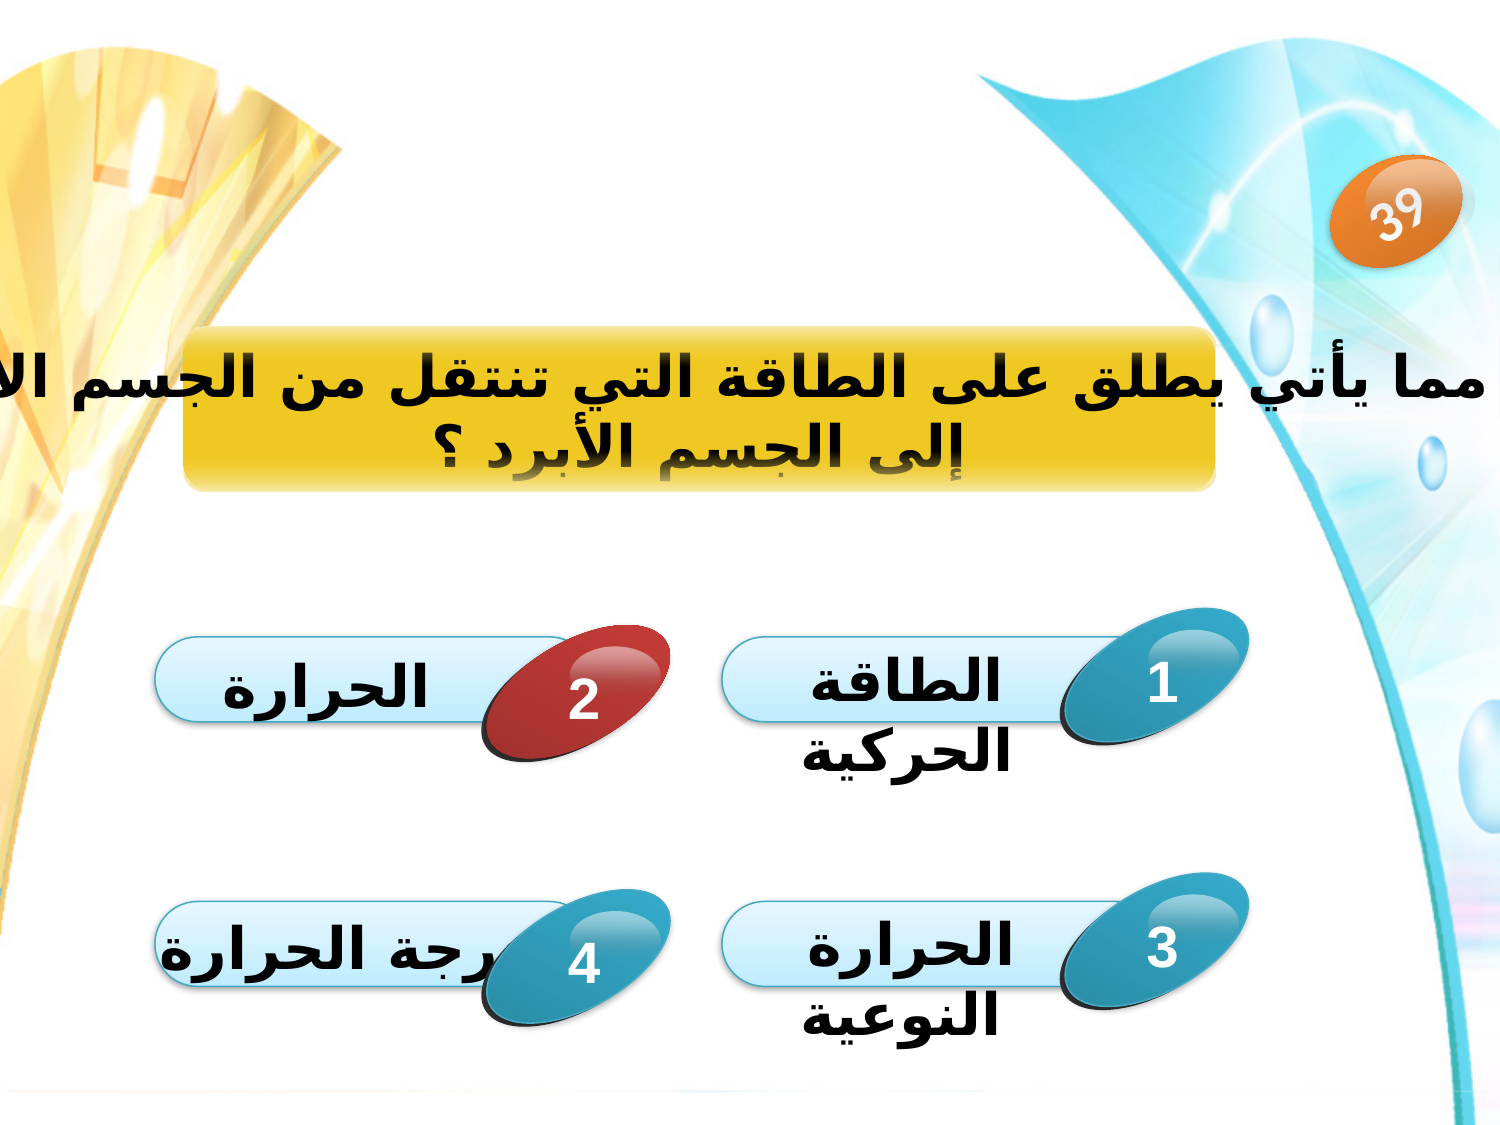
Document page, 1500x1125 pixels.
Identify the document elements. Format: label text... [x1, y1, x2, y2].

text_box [154, 636, 680, 747]
text_box 39 [1330, 178, 1418, 268]
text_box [721, 623, 1259, 731]
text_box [135, 901, 680, 1012]
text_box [691, 888, 1259, 995]
picture [0, 0, 1500, 1125]
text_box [182, 325, 1216, 492]
